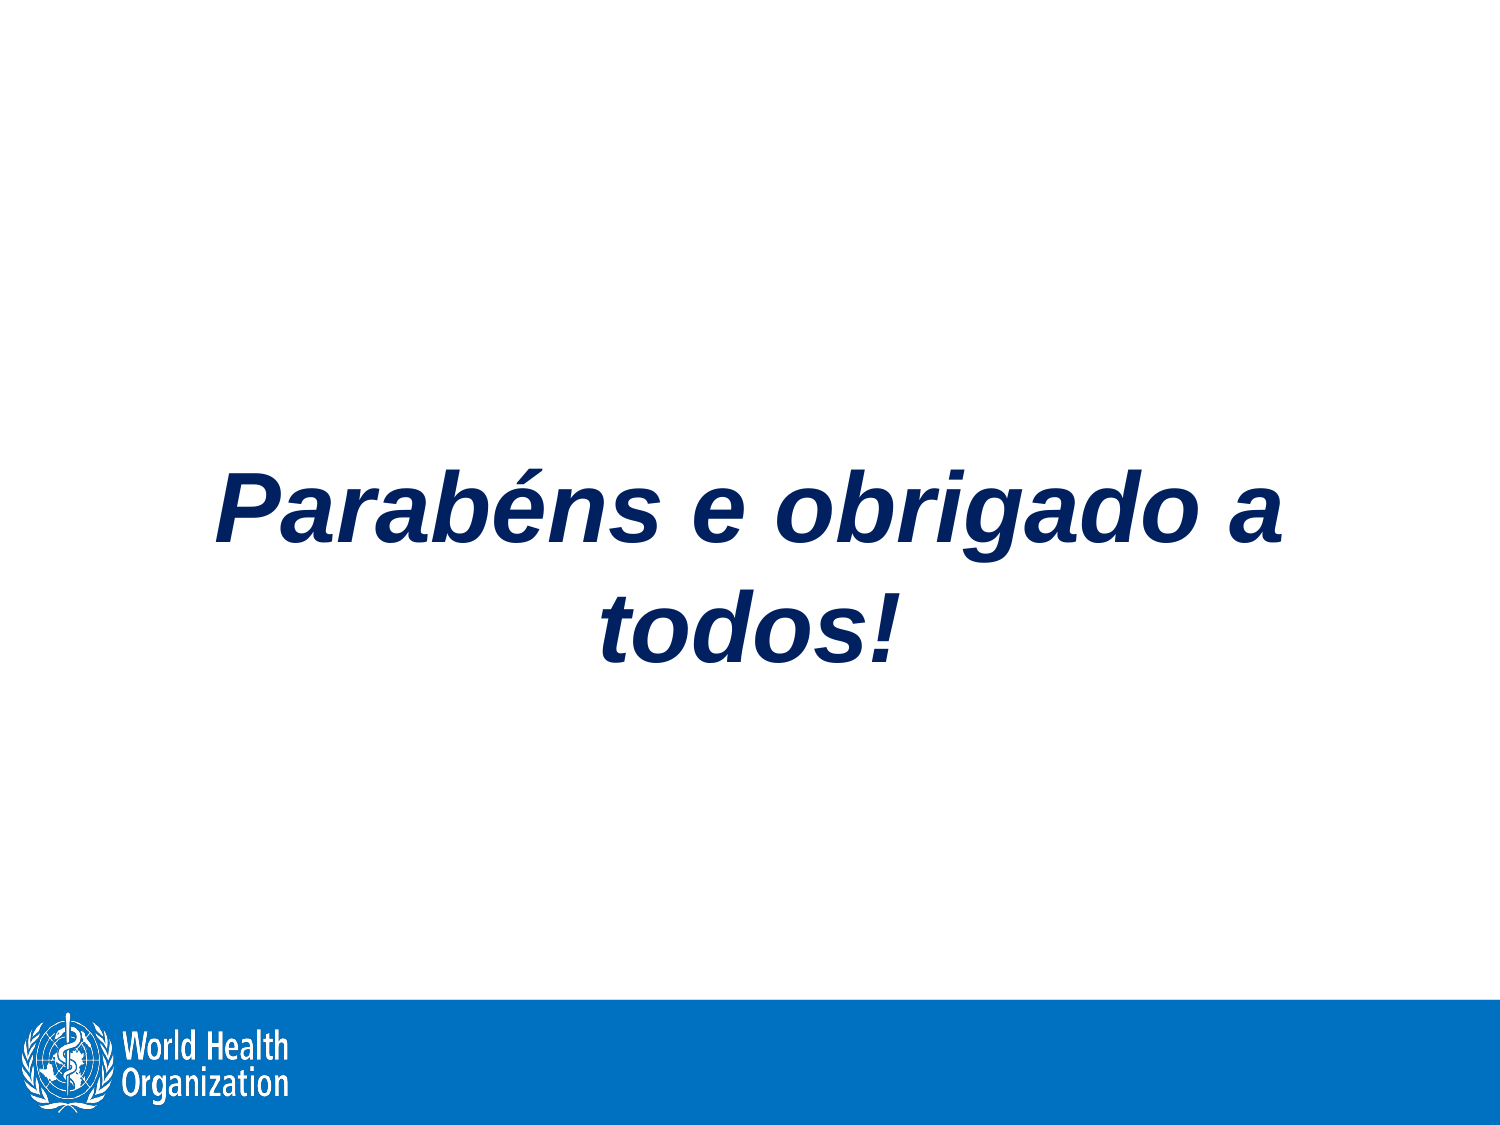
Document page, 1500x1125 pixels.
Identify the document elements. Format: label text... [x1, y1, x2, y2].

picture [21, 1012, 288, 1113]
title Parabéns e obrigado a todos! [112, 441, 1388, 683]
